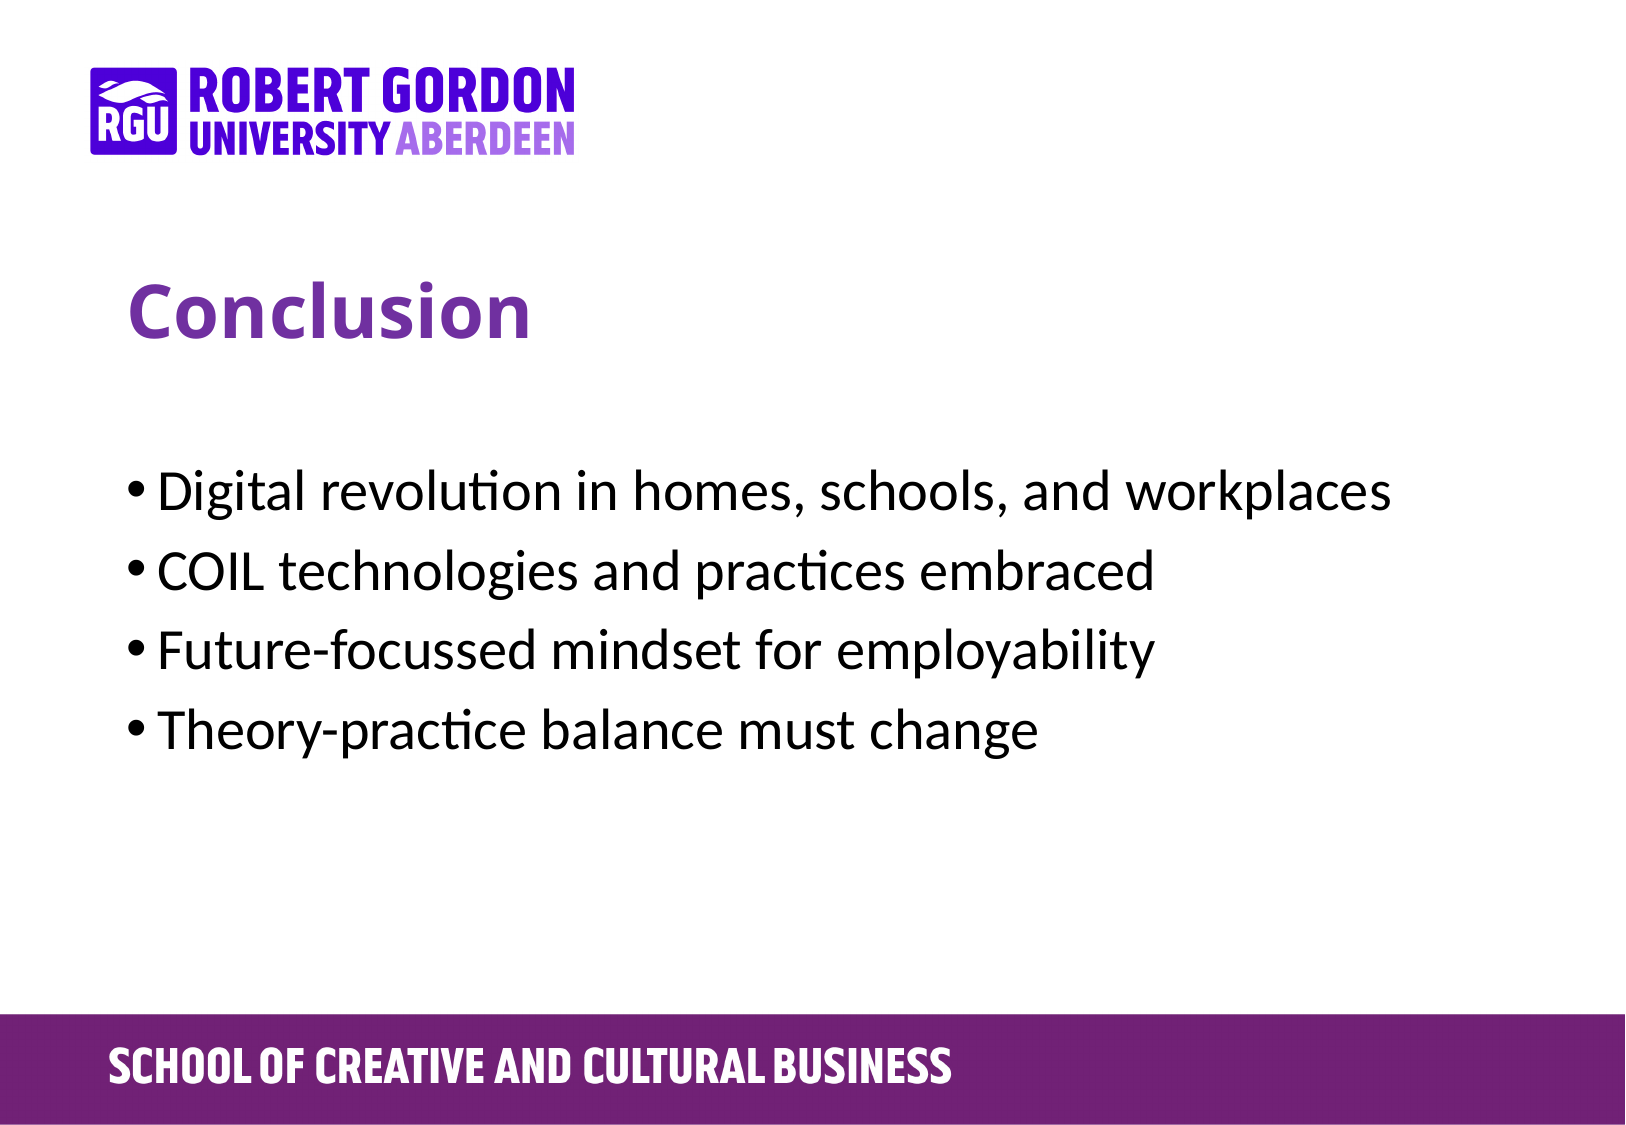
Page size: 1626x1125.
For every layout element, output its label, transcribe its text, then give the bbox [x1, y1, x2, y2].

title Conclusion [111, 228, 1514, 345]
picture [84, 60, 579, 163]
picture [0, 1011, 1625, 1125]
list Digital revolution in homes, schools, and workplaces COIL technologies and practices embraced Future-focussed mindset for employability Theory-practice balance must change [111, 345, 1514, 976]
